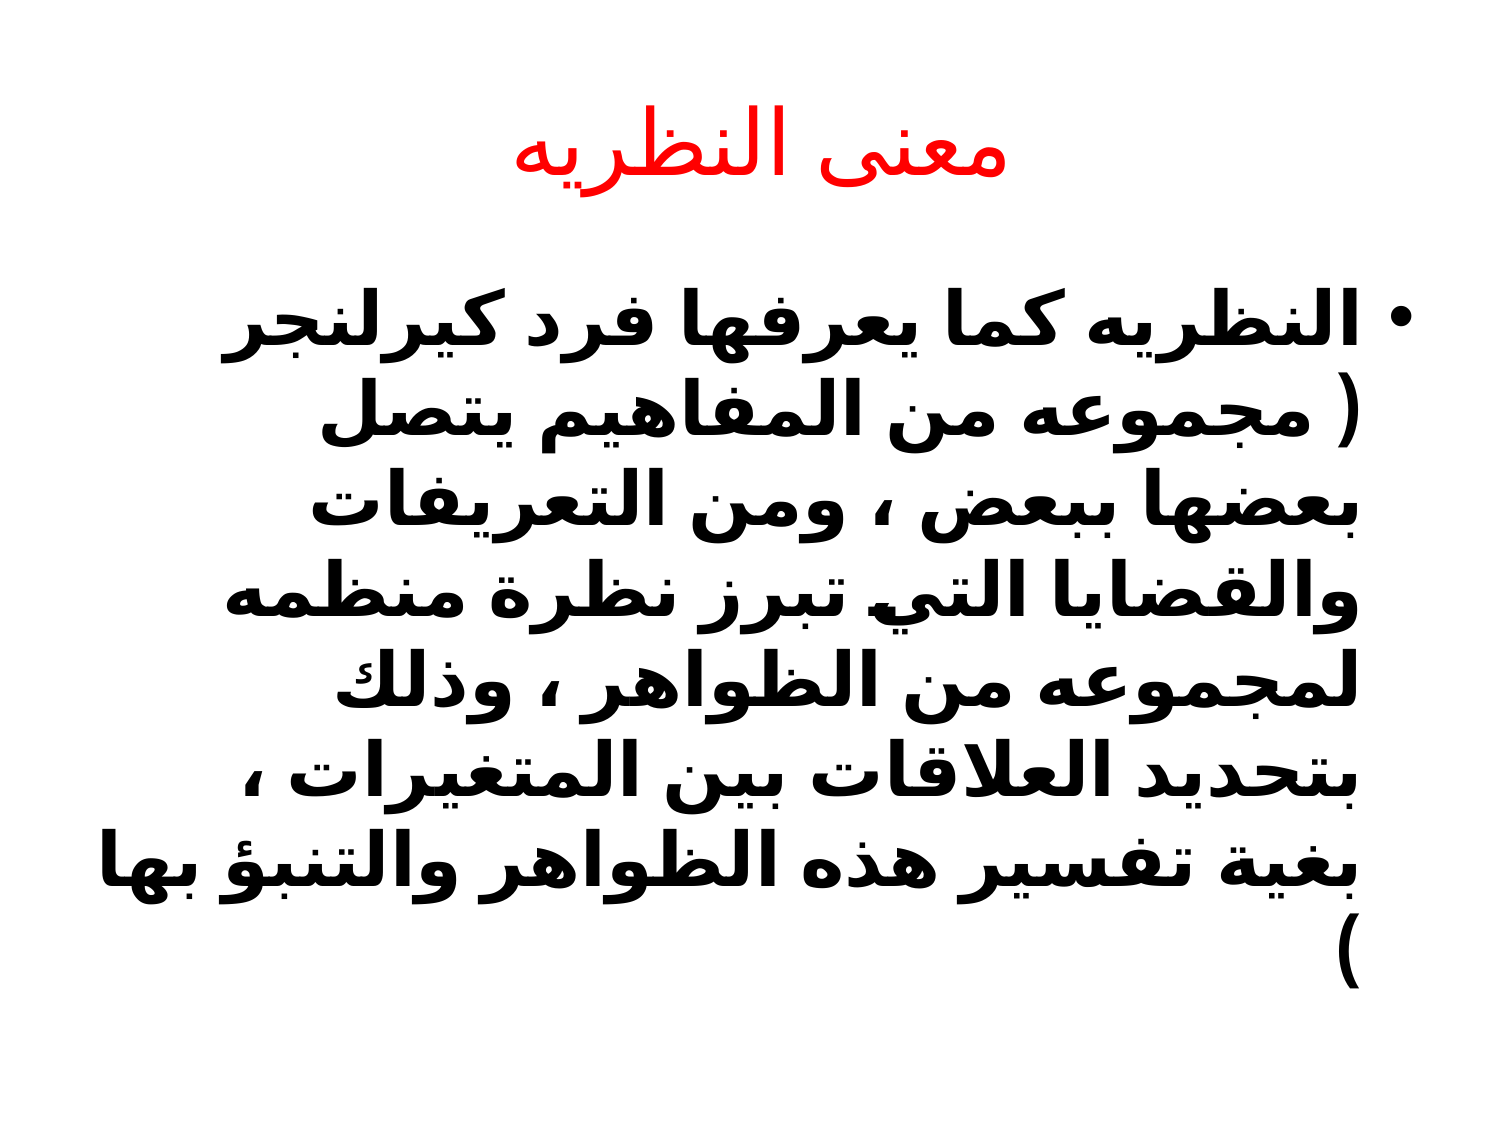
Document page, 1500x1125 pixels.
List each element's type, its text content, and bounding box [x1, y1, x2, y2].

list النظريه كما يعرفها فرد كيرلنجر ( مجموعه من المفاهيم يتصل بعضها ببعض ، ومن التعريفات والقضايا التي تبرز نظرة منظمه لمجموعه من الظواهر ، وذلك بتحديد العلاقات بين المتغيرات ، بغية تفسير هذه الظواهر والتنبؤ بها ) [75, 262, 1425, 1005]
title معنى النظريه [75, 45, 1425, 233]
